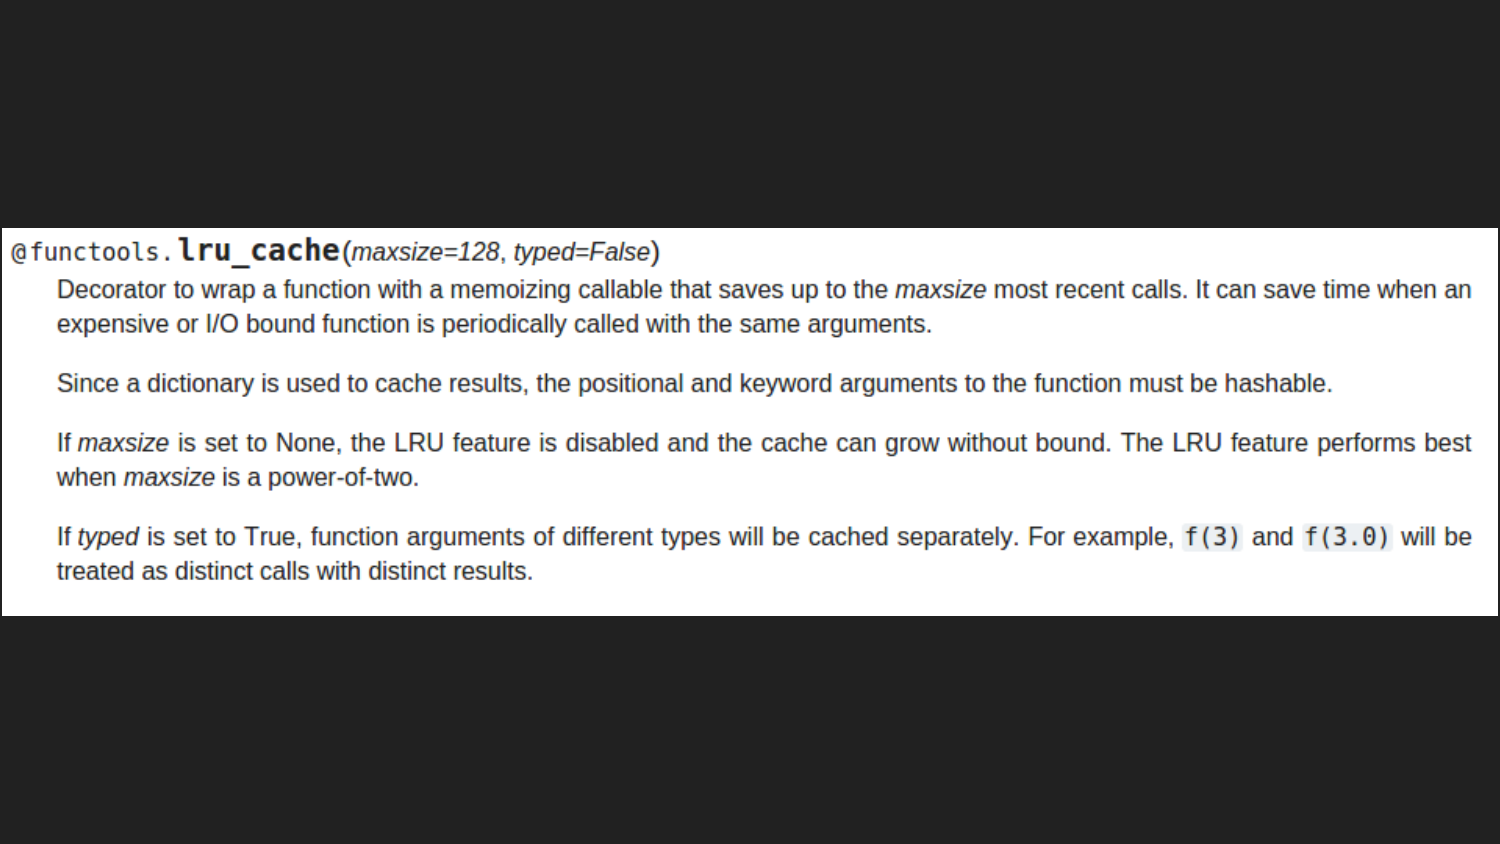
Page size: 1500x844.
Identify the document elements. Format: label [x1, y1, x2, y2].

picture [2, 227, 1498, 616]
